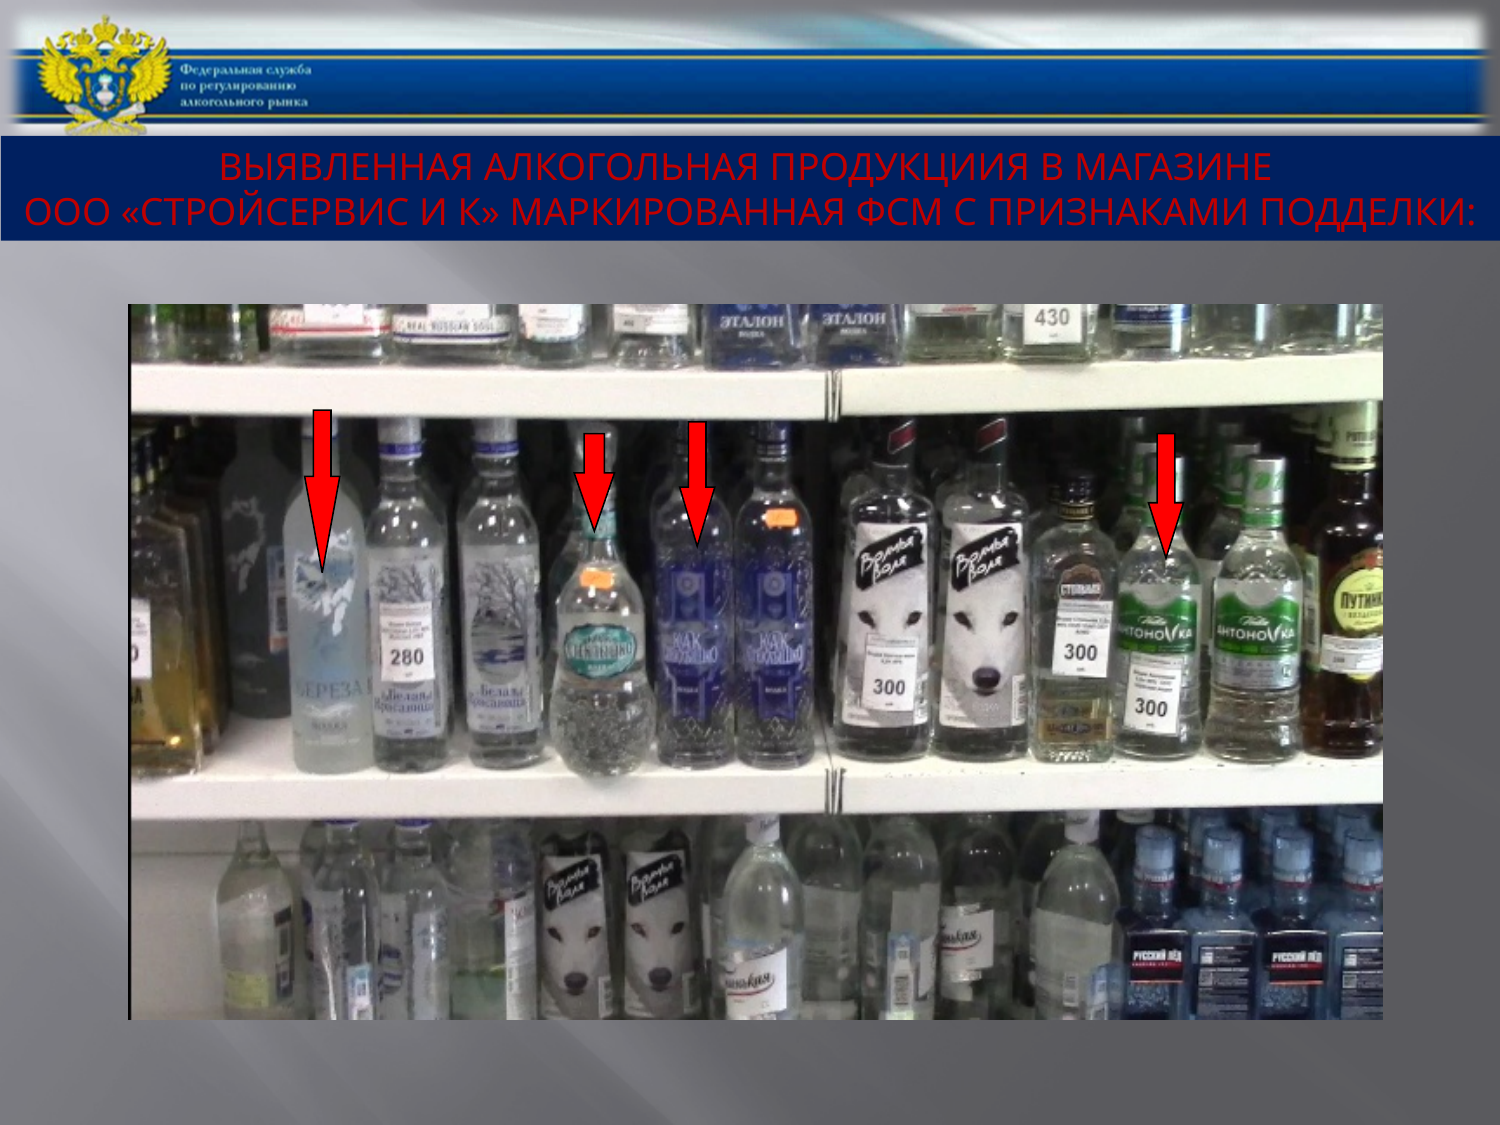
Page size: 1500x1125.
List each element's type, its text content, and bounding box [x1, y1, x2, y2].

picture [128, 304, 1384, 1020]
text_box ВЫЯВЛЕННАЯ АЛКОГОЛЬНАЯ ПРОДУКЦИИЯ В МАГАЗИНЕ ООО «СТРОЙСЕРВИС И К» МАРКИРОВАННАЯ ФСМ С ПРИЗНАКАМИ ПОДДЕЛКИ: [0, 150, 1500, 241]
picture [0, 0, 1500, 150]
